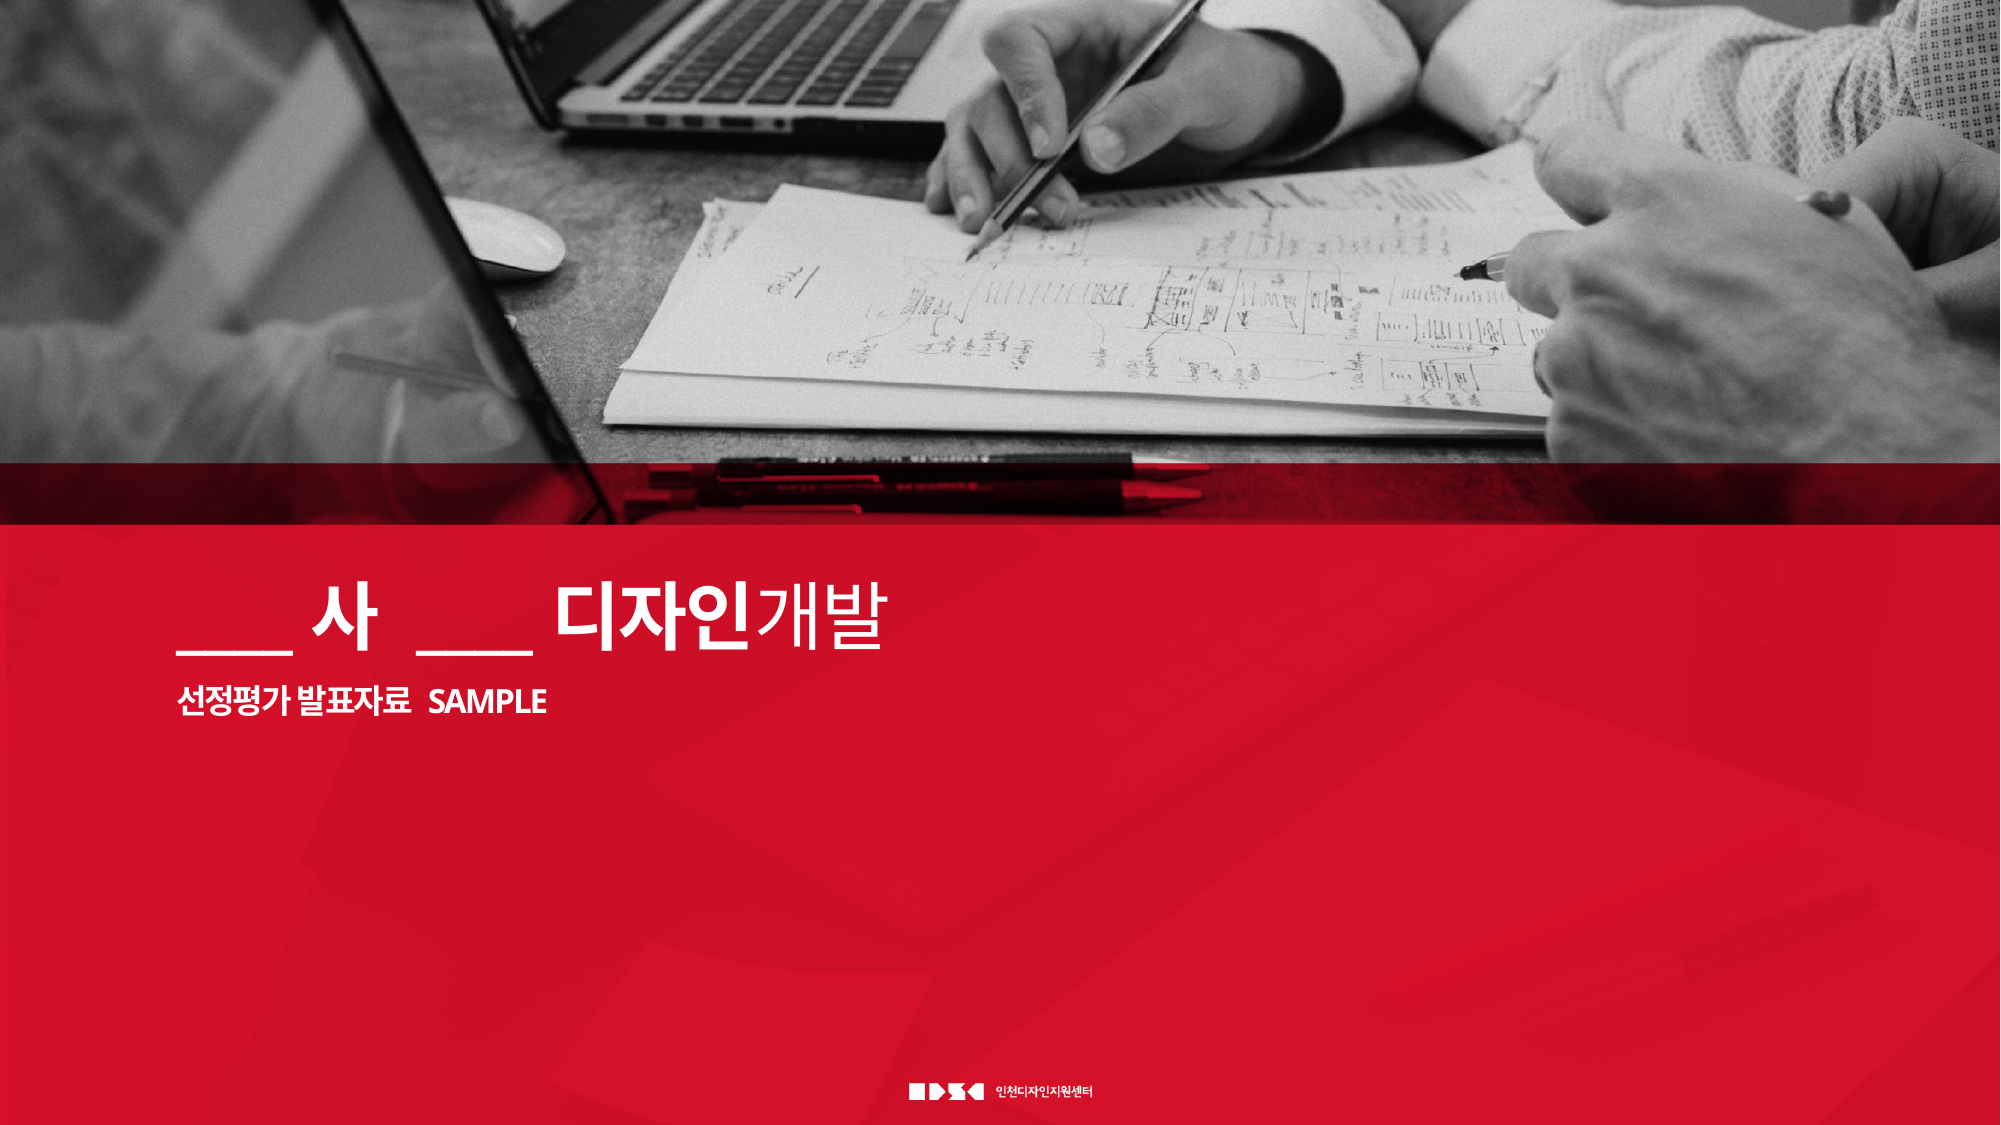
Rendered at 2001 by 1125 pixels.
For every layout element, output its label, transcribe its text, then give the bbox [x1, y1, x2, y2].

text_box ____사 ____디자인개발 선정평가 발표자료 SAMPLE [161, 562, 1087, 728]
picture [0, 0, 2001, 1125]
